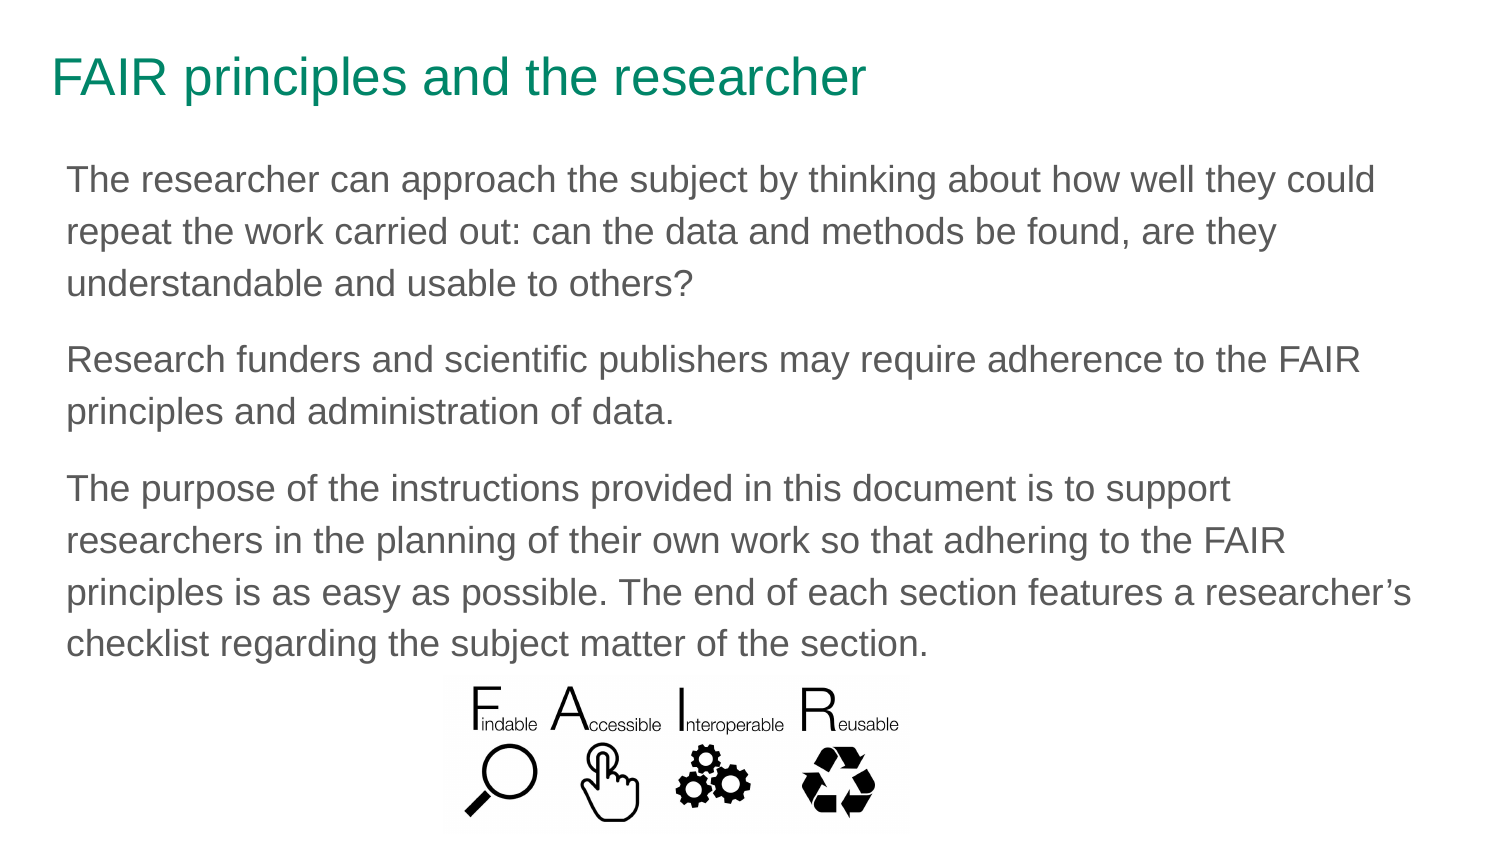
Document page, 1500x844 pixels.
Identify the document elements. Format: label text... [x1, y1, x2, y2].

picture [443, 675, 910, 835]
list The researcher can approach the subject by thinking about how well they could repeat the work carried out: can the data and methods be found, are they understandable and usable to others? Research funders and scientific publishers may require adherence to the FAIR principles and administration of data. The purpose of the instructions provided in this document is to support researchers in the planning of their own work so that adhering to the FAIR principles is as easy as possible. The end of each section features a researcher’s checklist regarding the subject matter of the section. [51, 133, 1449, 694]
title FAIR principles and the researcher [36, 27, 1435, 122]
